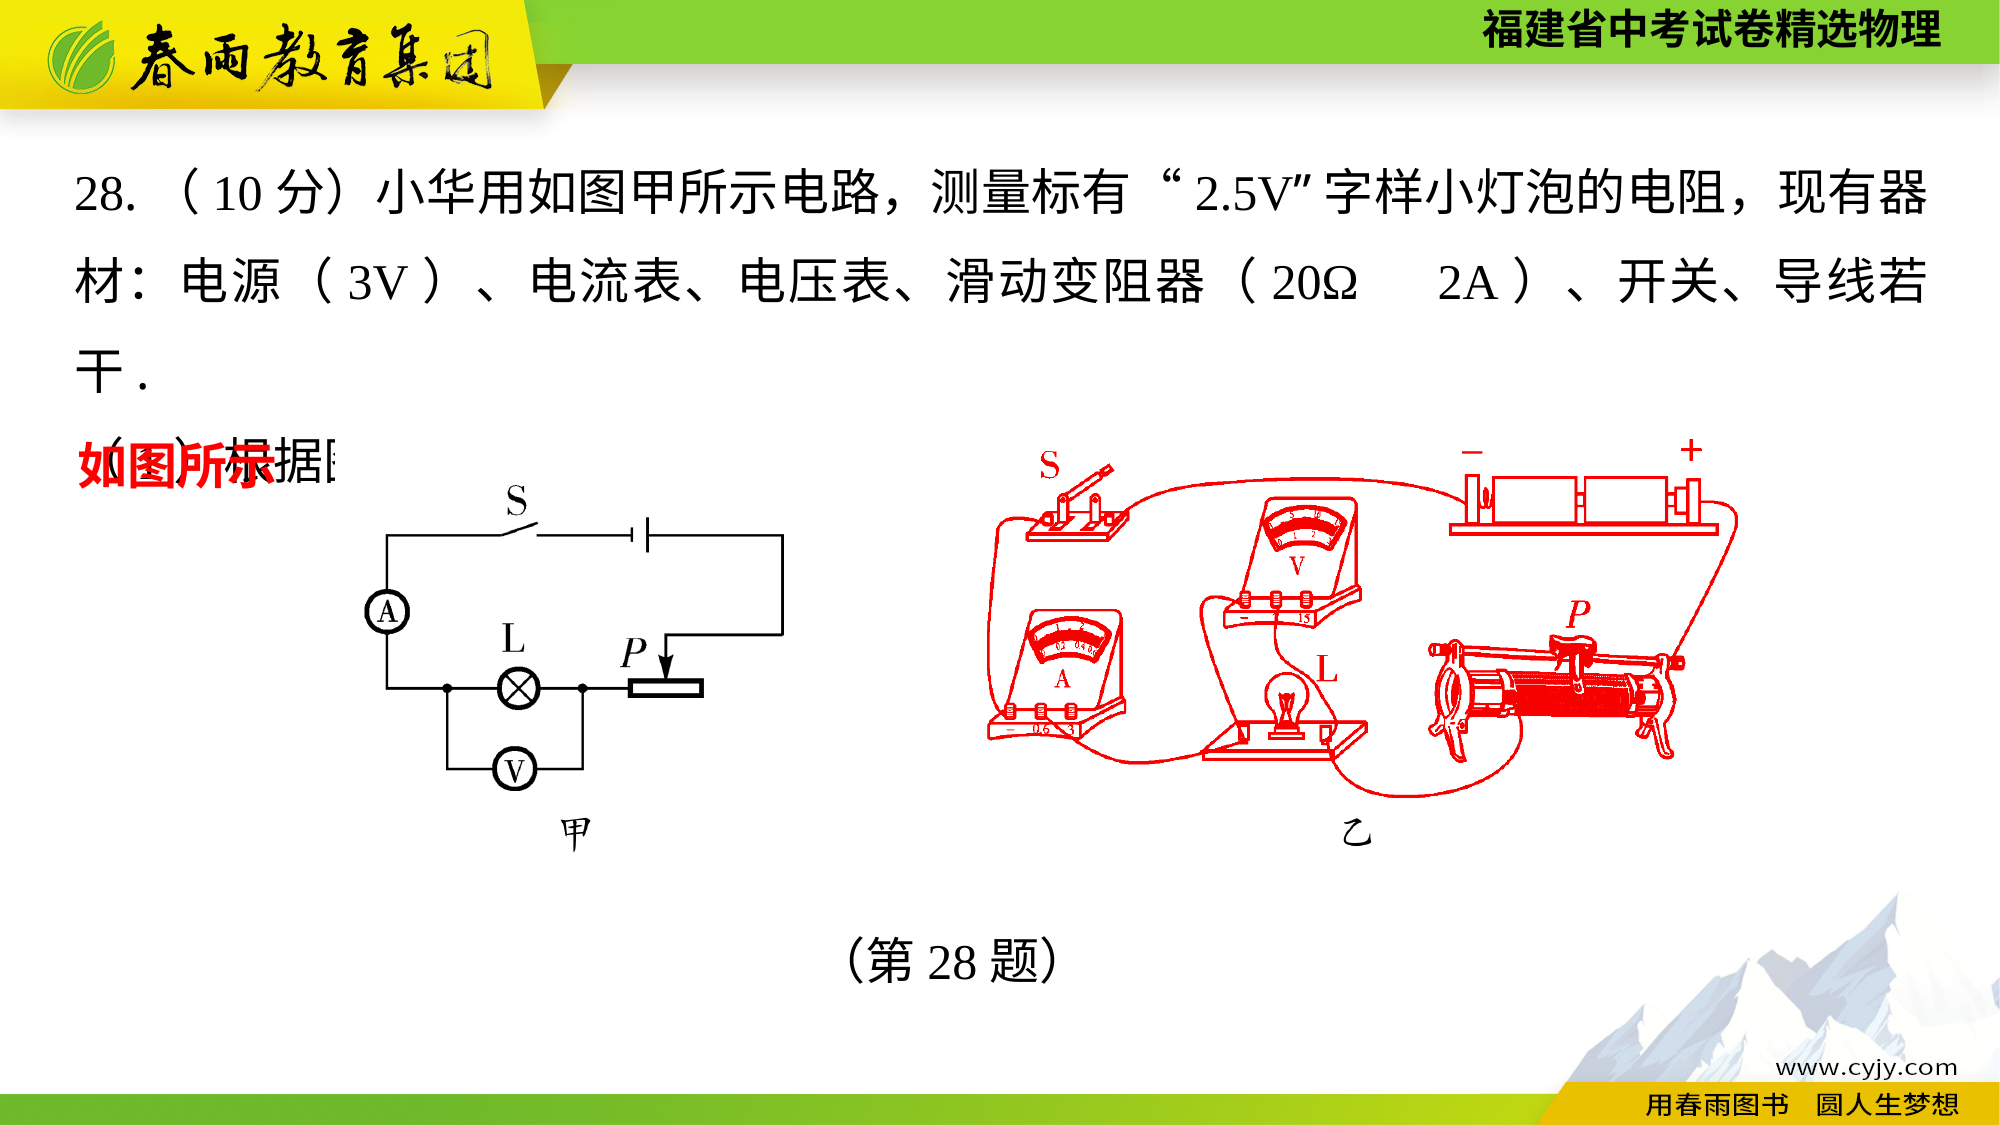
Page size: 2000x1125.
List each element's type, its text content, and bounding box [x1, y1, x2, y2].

picture [0, 0, 2000, 1125]
text_box 如图所示 [62, 397, 293, 502]
text_box （第28题） [800, 891, 1104, 997]
list 28.（10分）小华用如图甲所示电路，测量标有“2.5V”字样小灯泡的电阻，现有器材：电源（3V）、电流表、电压表、滑动变阻器（20Ω 2A）、开关、导线若干. （1）根据图甲，用笔画线表示导线，将图乙中的实物图连接完整. [59, 122, 1944, 411]
